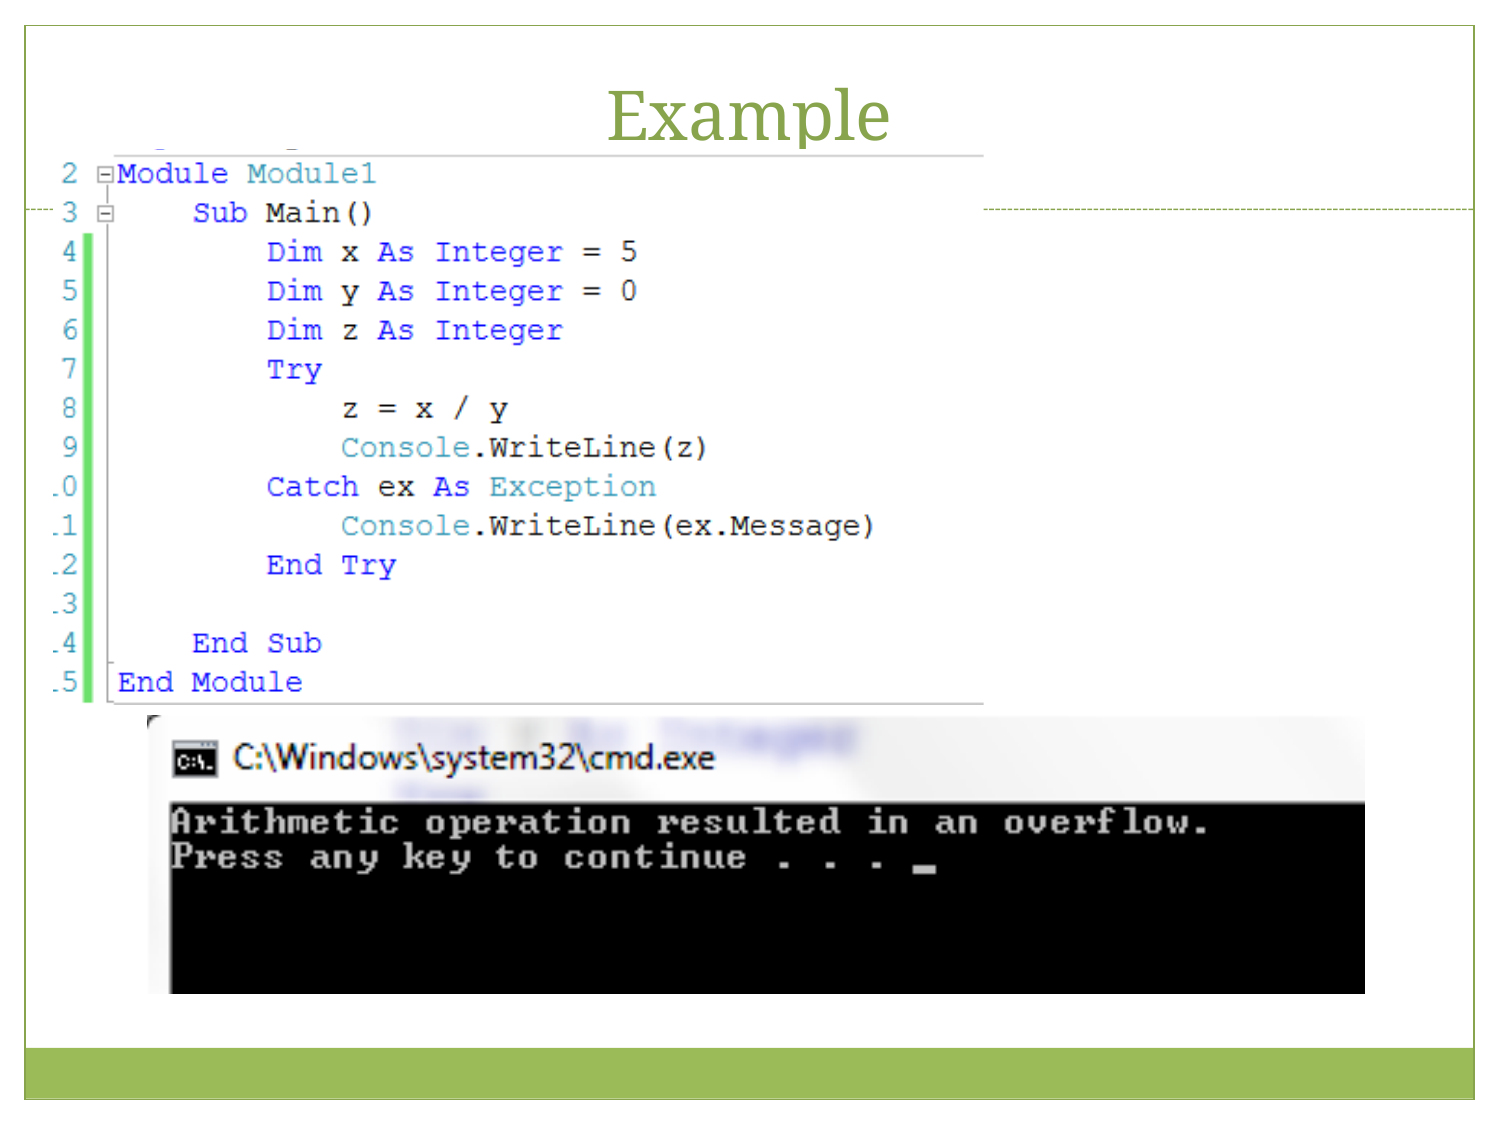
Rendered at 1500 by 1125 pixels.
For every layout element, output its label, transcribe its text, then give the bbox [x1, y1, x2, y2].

picture [147, 715, 1365, 994]
picture [52, 148, 984, 705]
title Example [49, 37, 1450, 162]
